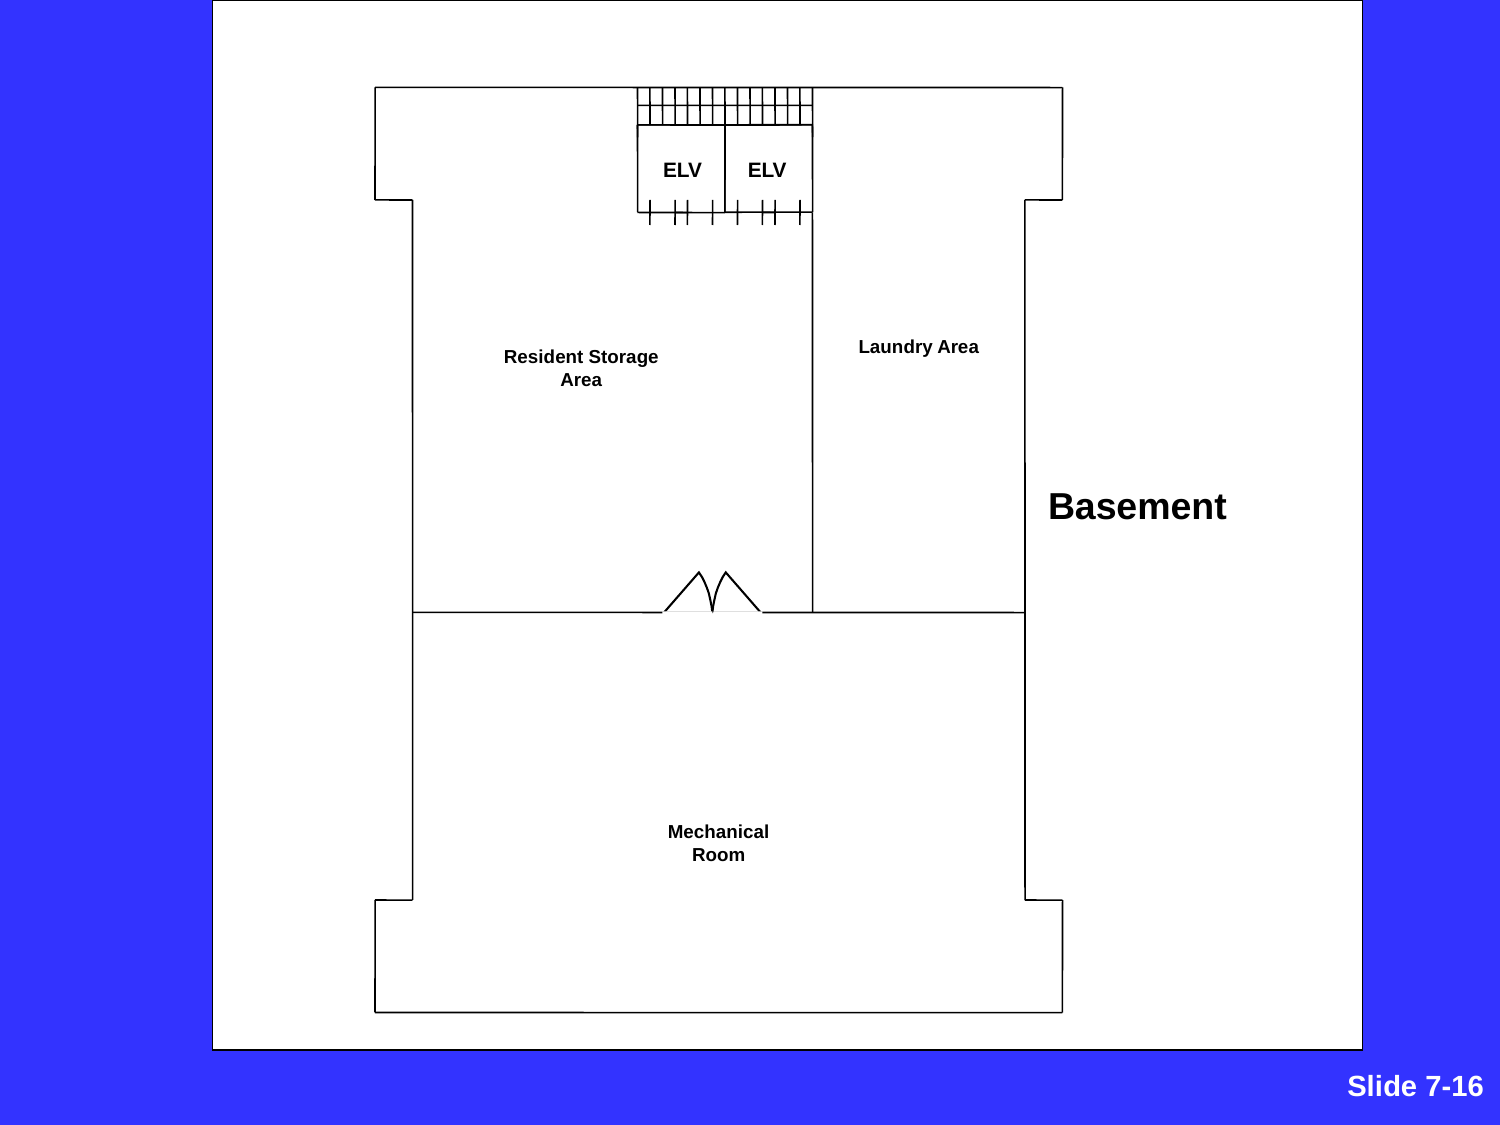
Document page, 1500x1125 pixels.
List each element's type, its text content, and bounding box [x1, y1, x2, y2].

text_box [212, 0, 1363, 1050]
text_box Basement [987, 474, 1288, 535]
text_box Mechanical Room [624, 812, 813, 873]
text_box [637, 87, 813, 226]
text_box Resident Storage Area [487, 337, 675, 398]
text_box Laundry Area [825, 327, 1013, 365]
slide_number Slide 7-158 [1148, 1059, 1500, 1125]
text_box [662, 571, 763, 613]
